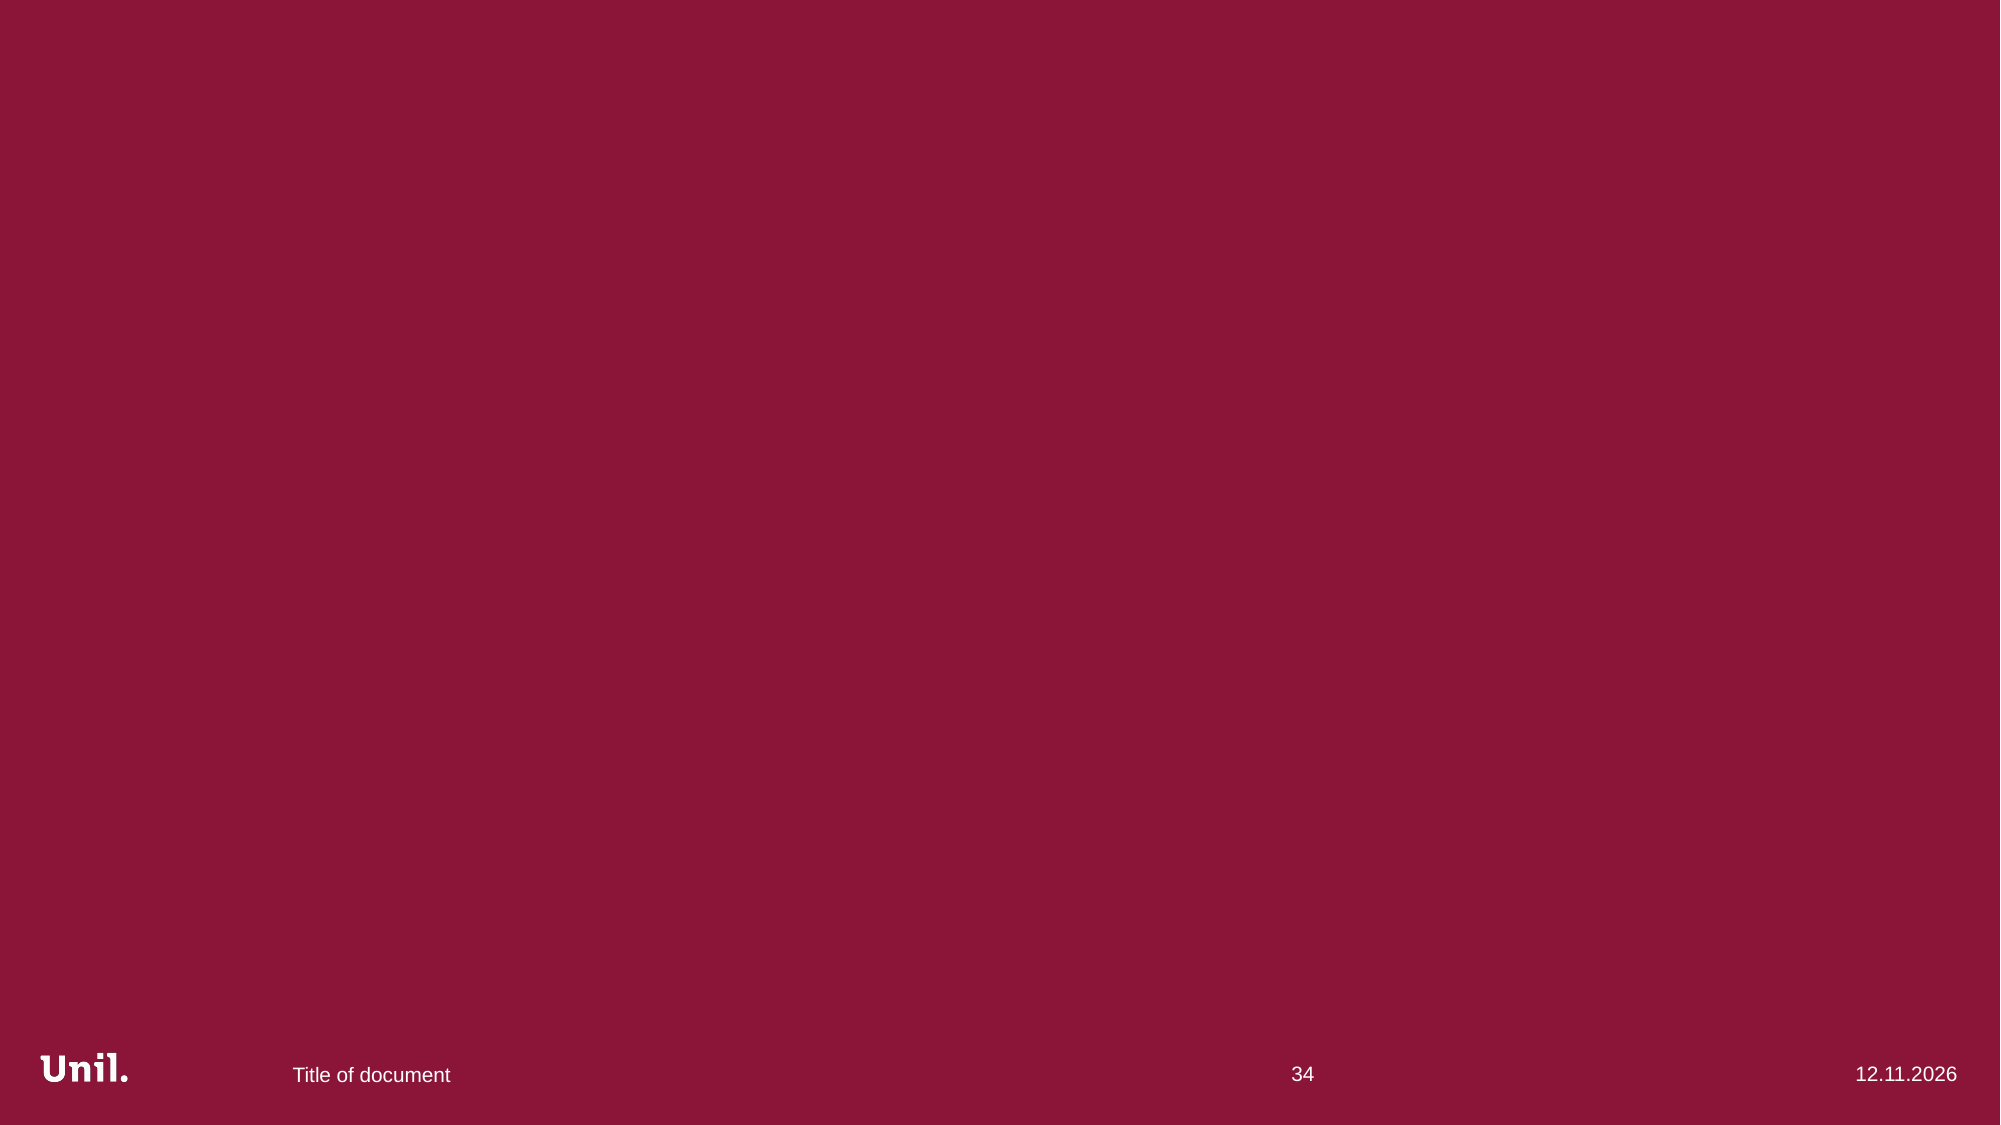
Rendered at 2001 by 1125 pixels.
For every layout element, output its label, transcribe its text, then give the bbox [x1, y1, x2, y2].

slide_number 34 [1250, 1037, 1355, 1086]
picture [27, 1042, 141, 1095]
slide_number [1789, 1026, 1958, 1086]
footer Title of document [292, 1011, 1048, 1087]
